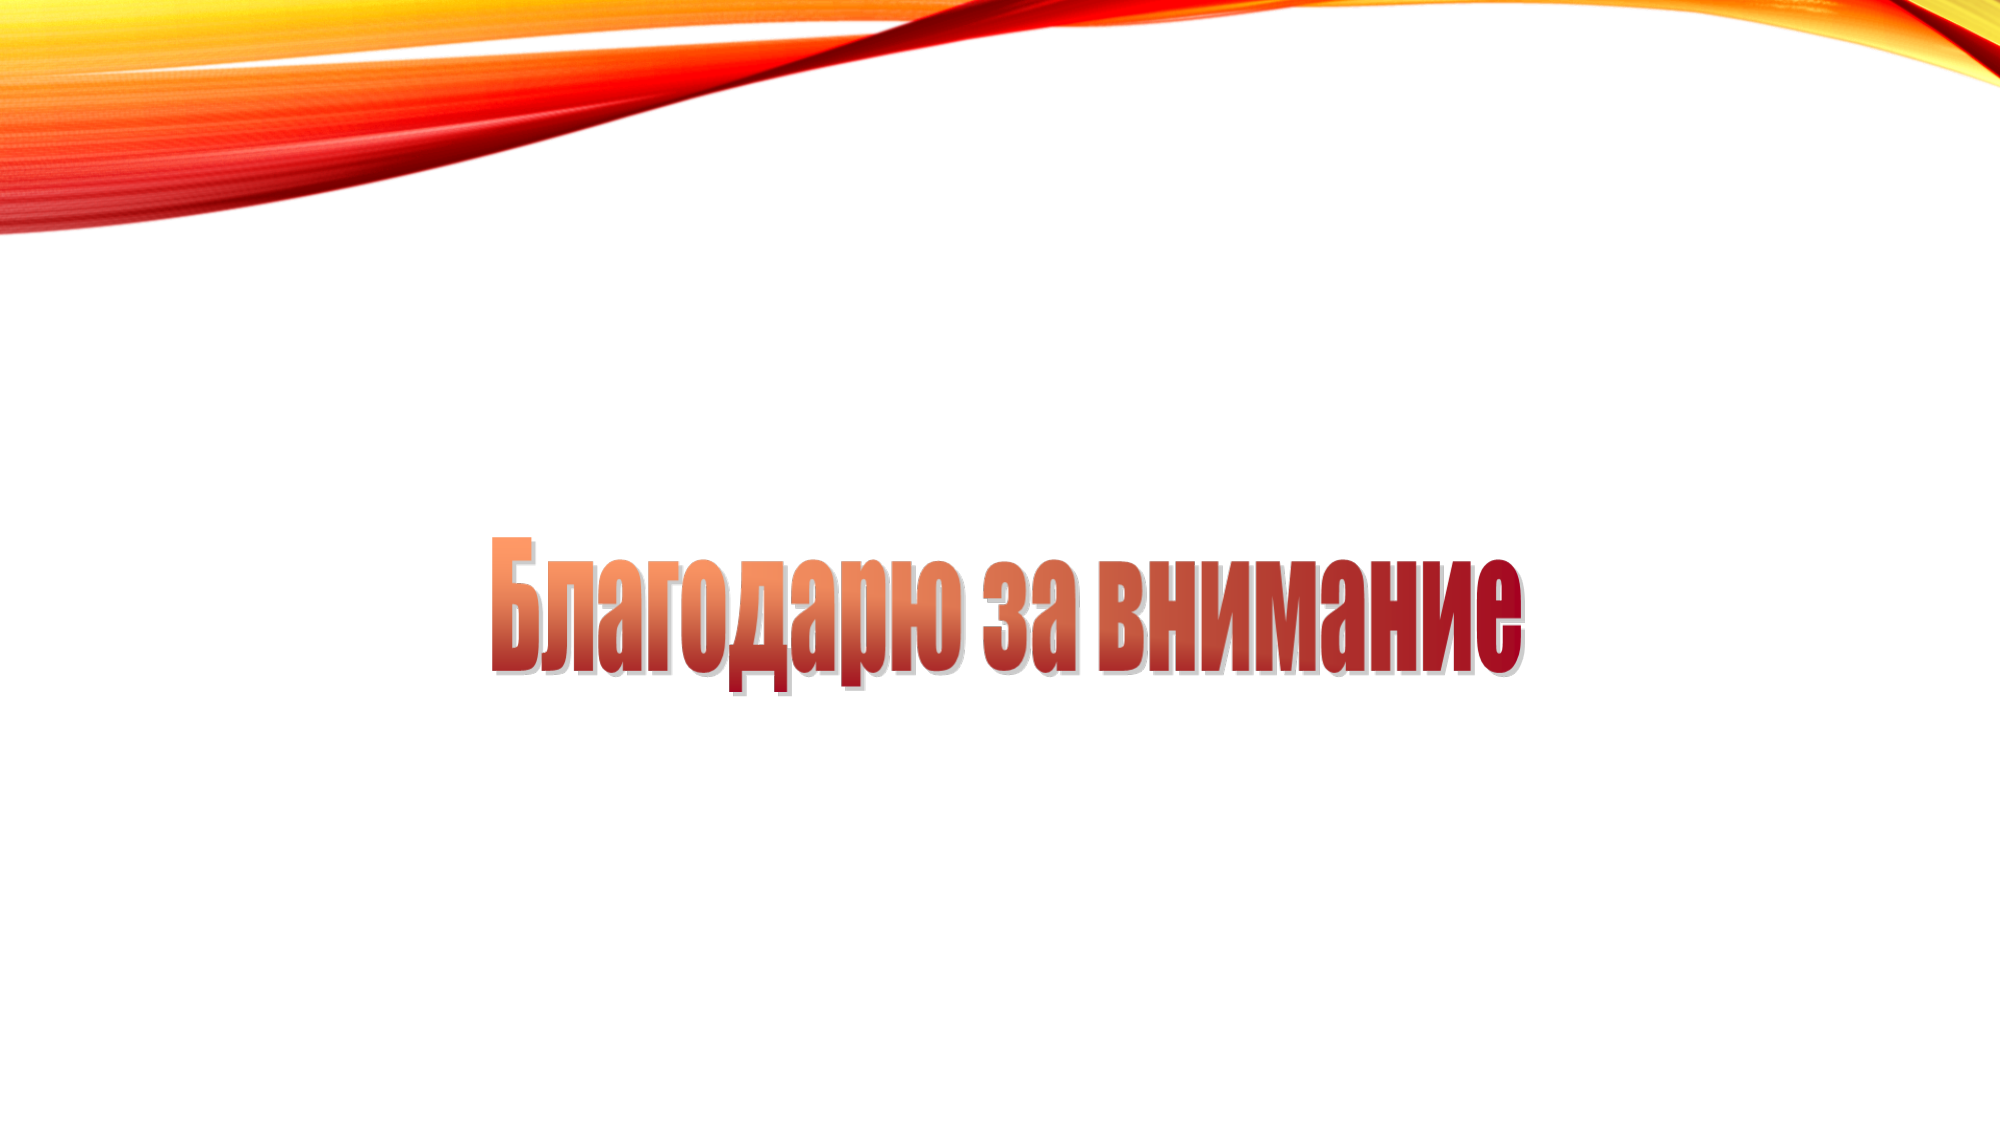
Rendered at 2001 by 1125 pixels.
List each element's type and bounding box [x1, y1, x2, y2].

picture [491, 537, 1525, 697]
picture [0, 0, 2000, 237]
